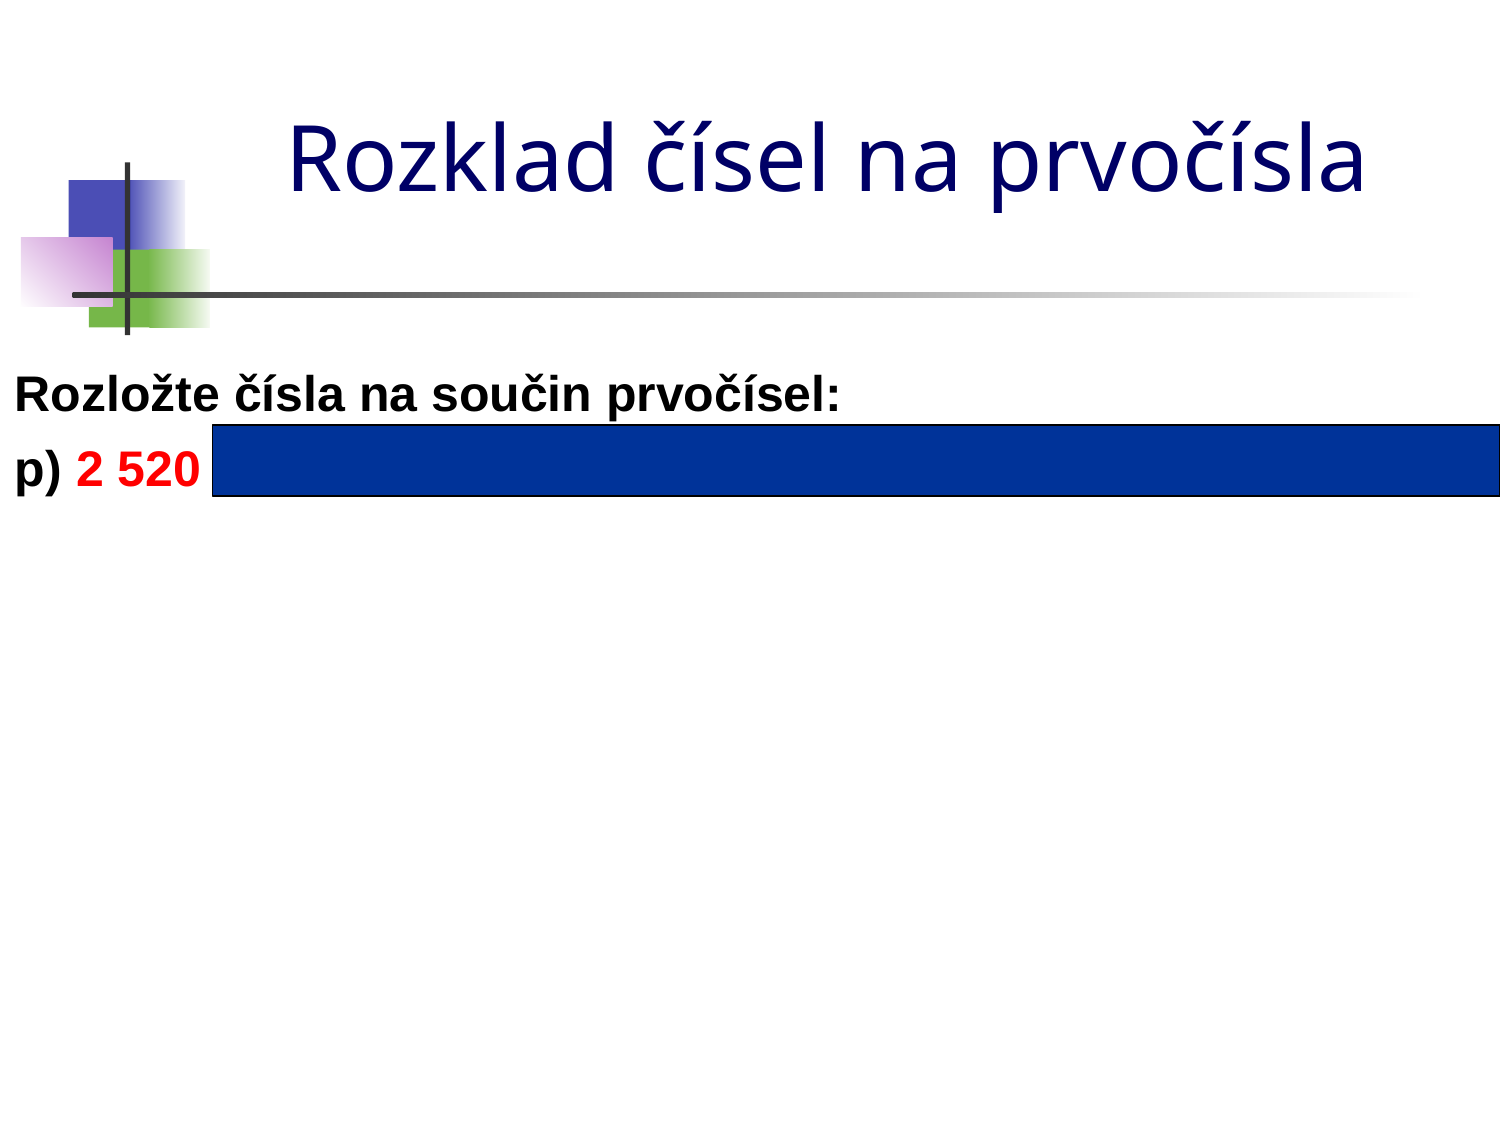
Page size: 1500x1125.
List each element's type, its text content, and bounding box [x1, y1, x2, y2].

text_box = 2 ∙ 2 ∙ 2 ∙ 3 ∙ 3 ∙ 5 ∙7 [183, 429, 880, 505]
title Rozklad čísel na prvočísla [188, 34, 1468, 276]
text_box [212, 425, 1500, 496]
text_box p) 2 520 [0, 429, 183, 505]
text_box Rozložte čísla na součin prvočísel: [0, 354, 1022, 429]
